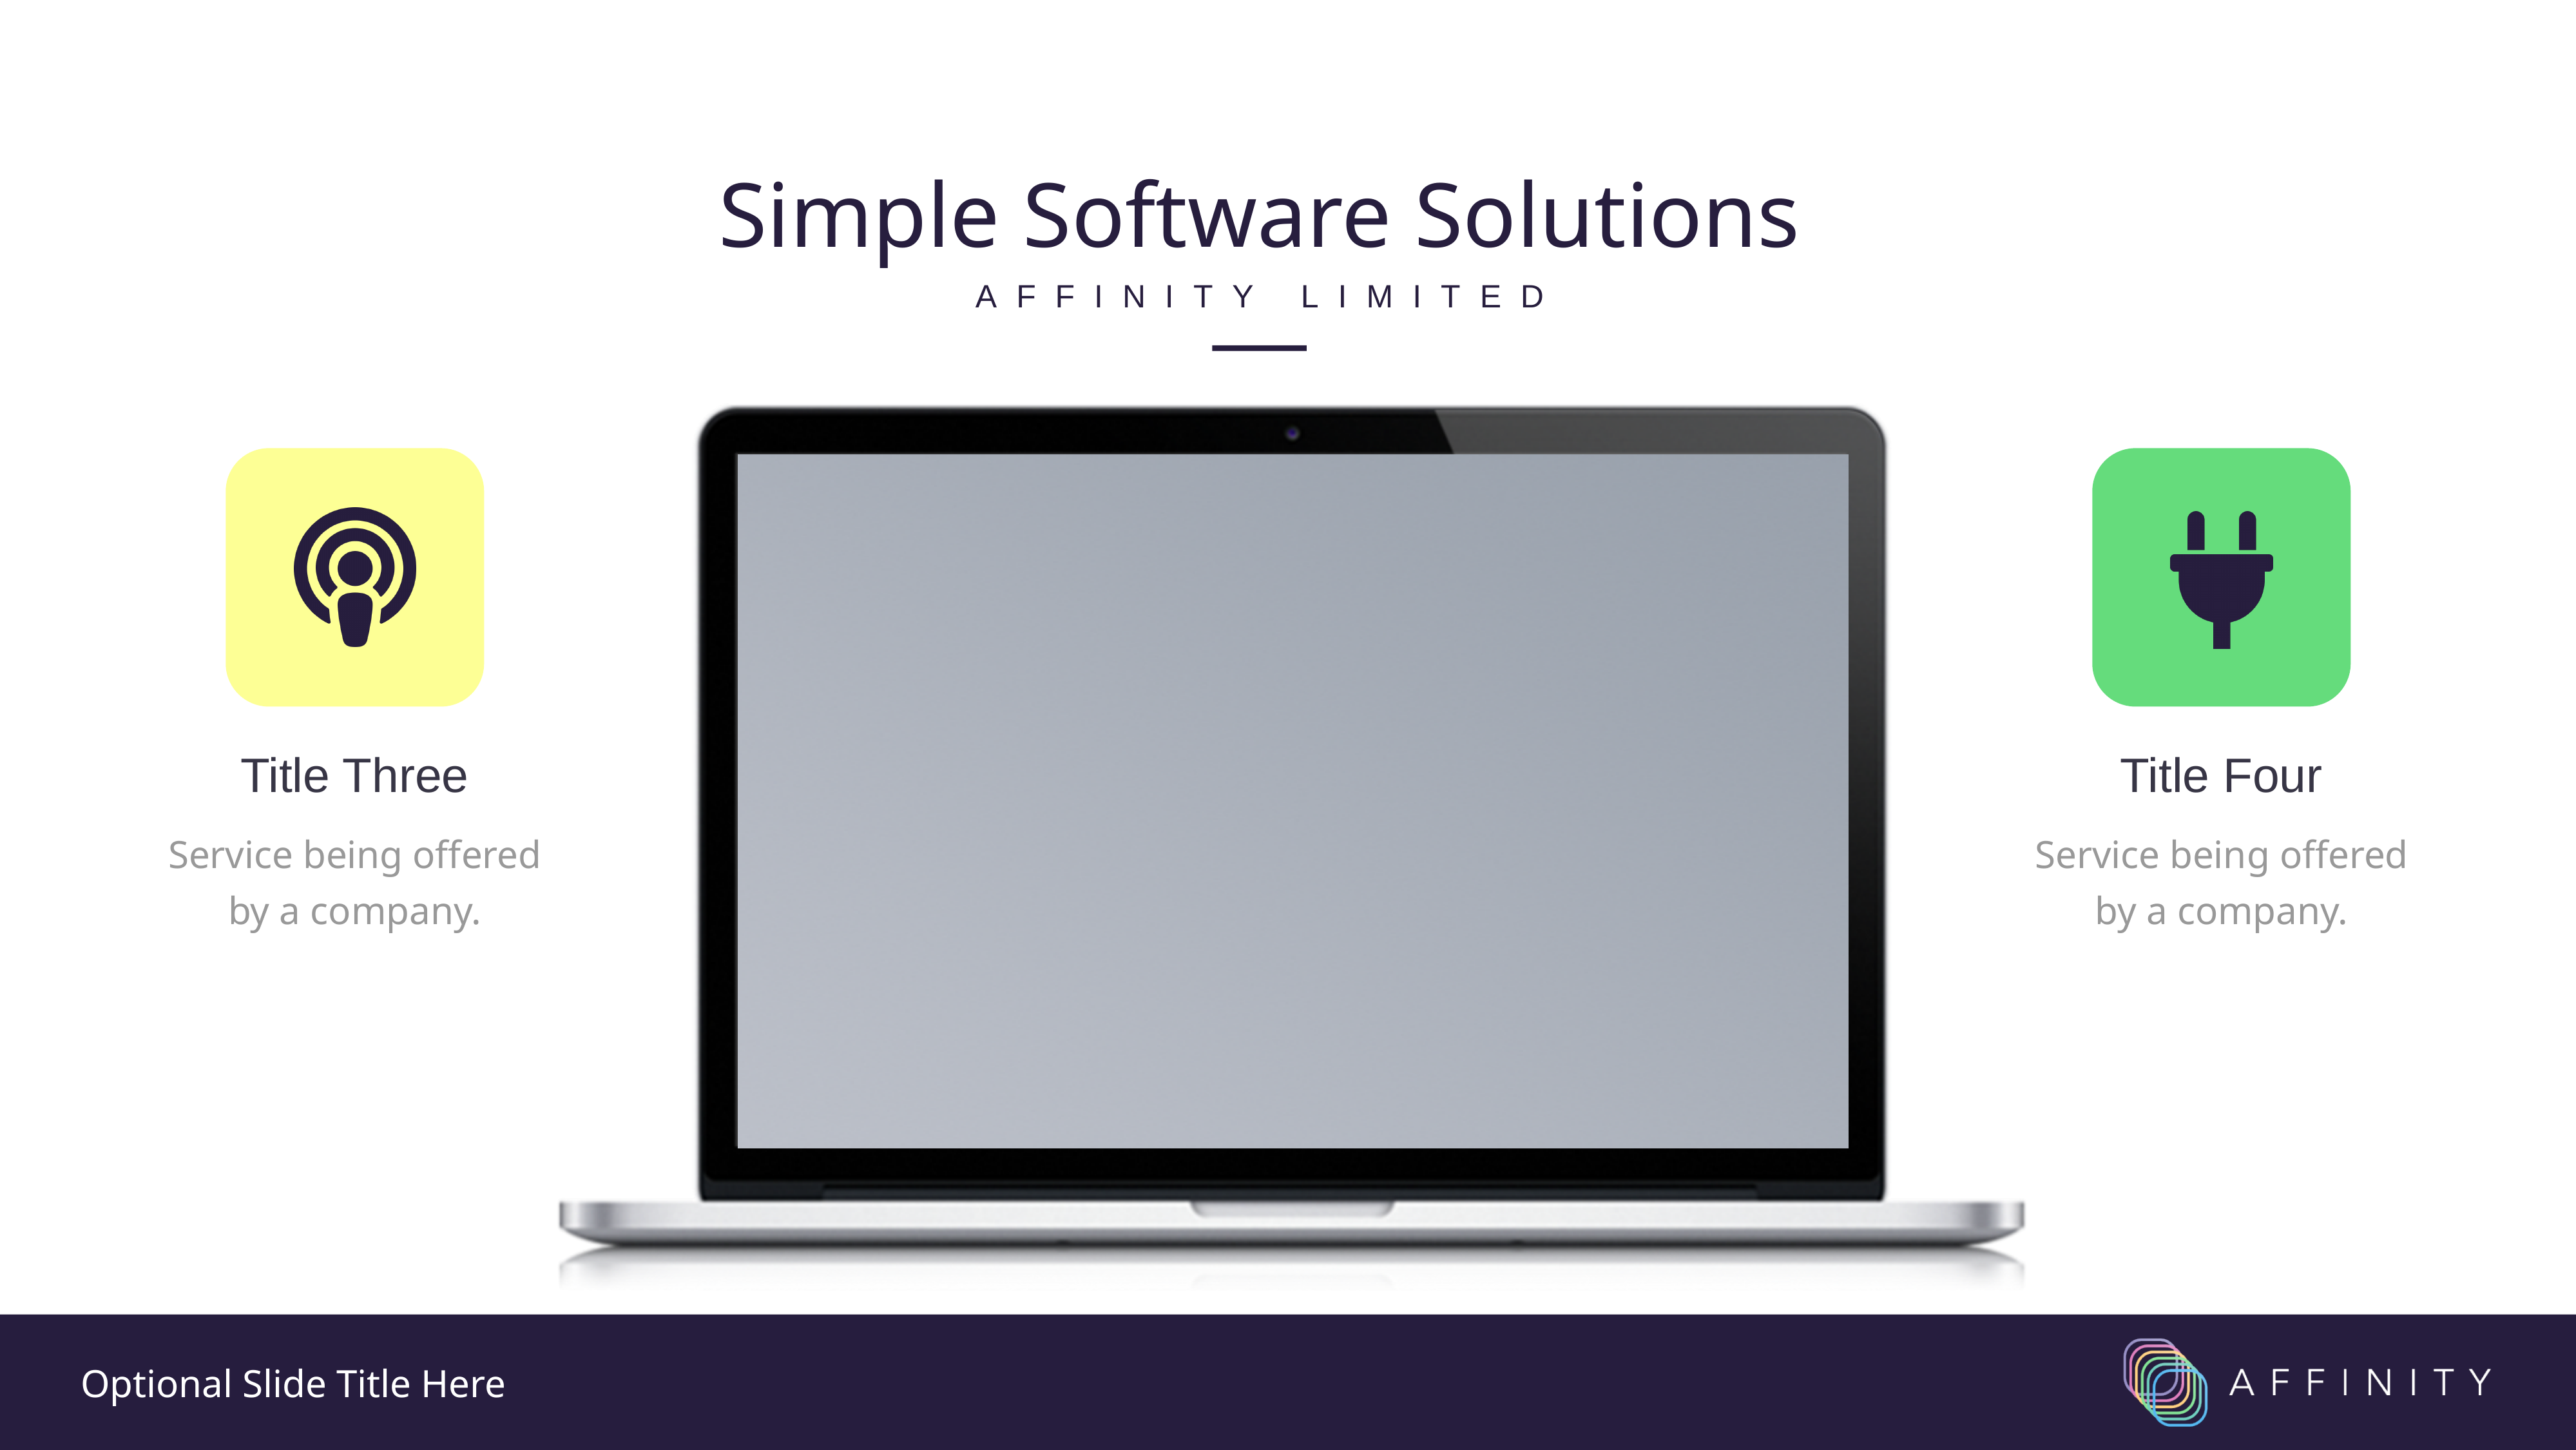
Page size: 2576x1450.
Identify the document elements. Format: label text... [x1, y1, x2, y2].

text_box Service being offered by a company. [155, 807, 540, 943]
text_box Title Three [235, 739, 474, 807]
picture [294, 507, 416, 648]
text_box [1212, 345, 1307, 351]
picture [2121, 1335, 2494, 1430]
text_box Title Four [2115, 739, 2328, 807]
picture [2170, 511, 2273, 649]
text_box Optional Slide Title Here [75, 1355, 1131, 1410]
text_box Simple Software Solutions [484, 153, 2036, 270]
text_box [226, 448, 485, 707]
text_box [2092, 448, 2351, 707]
text_box Service being offered by a company. [2036, 807, 2421, 943]
text_box AFFINITY LIMITED [690, 270, 1830, 319]
picture [540, 376, 2036, 1329]
